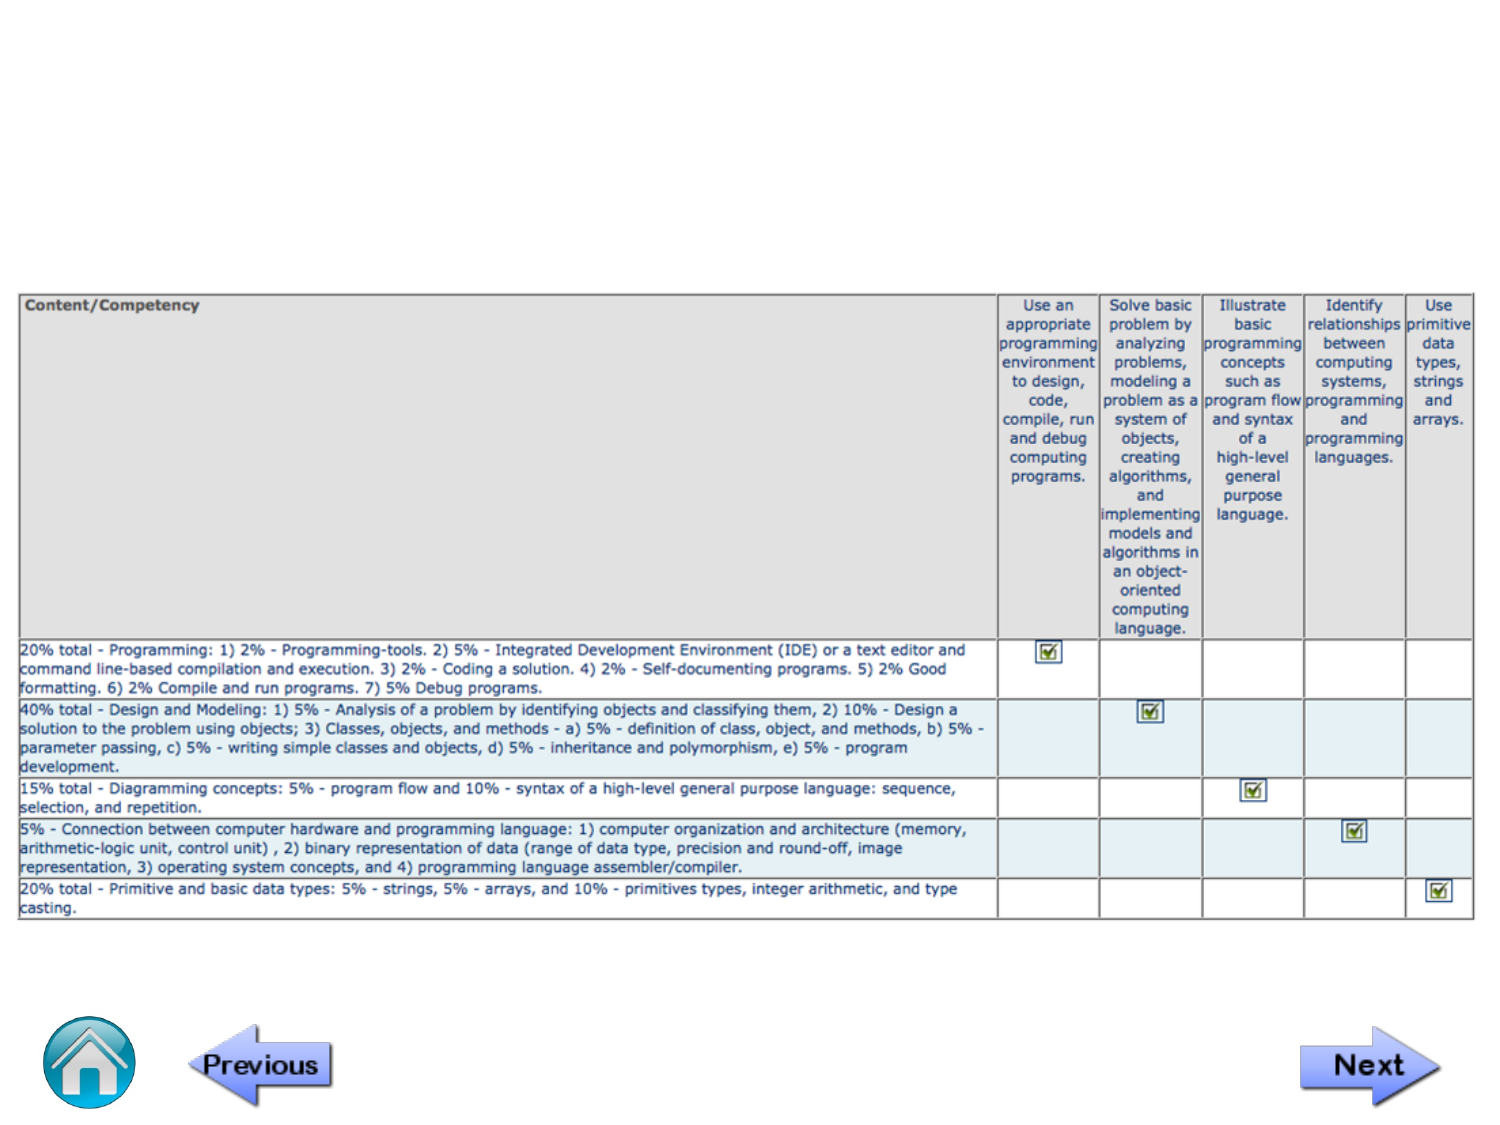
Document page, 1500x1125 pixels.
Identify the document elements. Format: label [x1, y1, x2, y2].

picture [1299, 1025, 1447, 1113]
list [7, 274, 1488, 935]
picture [37, 1009, 141, 1113]
picture [187, 1023, 338, 1113]
